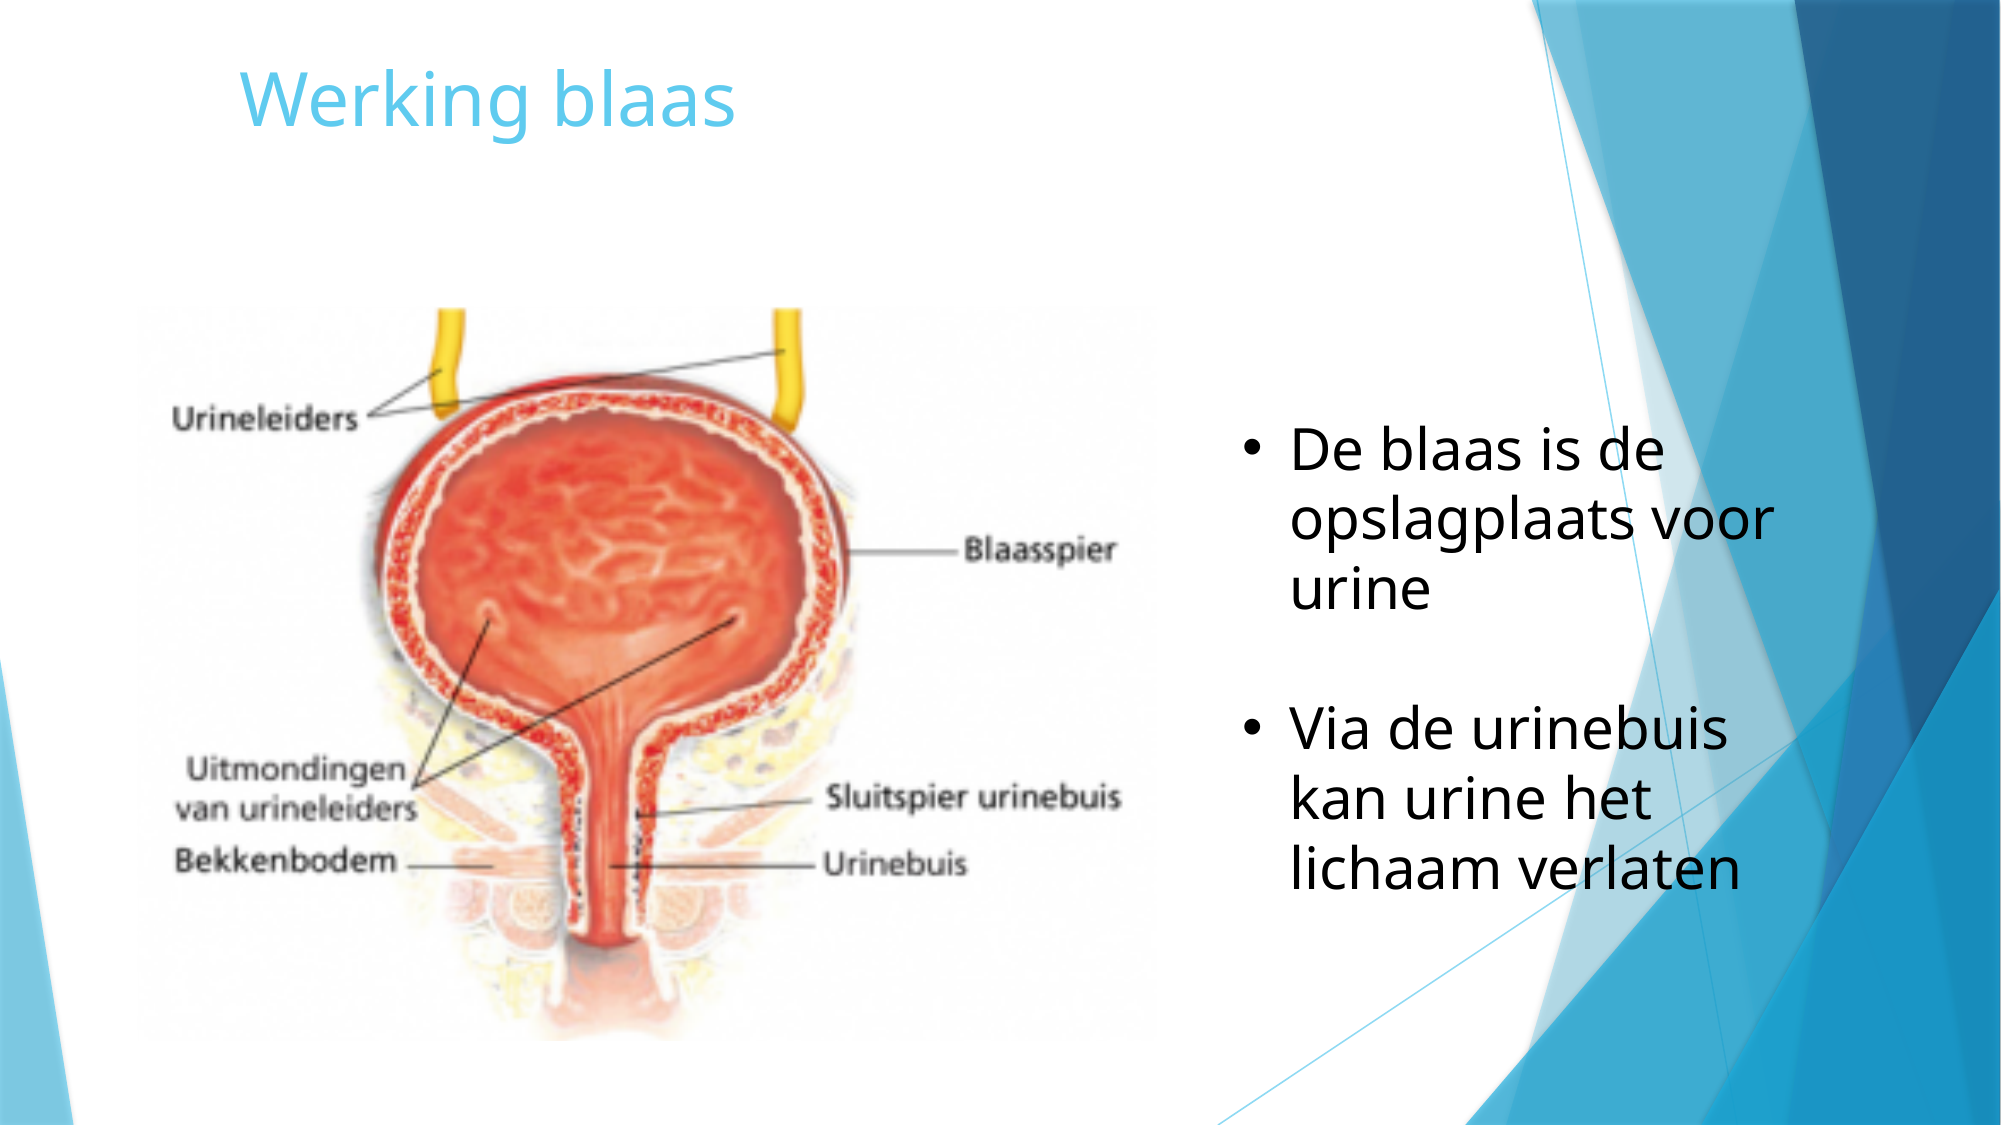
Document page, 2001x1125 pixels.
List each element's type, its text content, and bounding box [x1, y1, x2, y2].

title Werking blaas [41, 43, 753, 261]
text_box De blaas is de opslagplaats voor urine Via de urinebuis kan urine het lichaam verlaten [1227, 404, 1832, 909]
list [136, 305, 1157, 1041]
